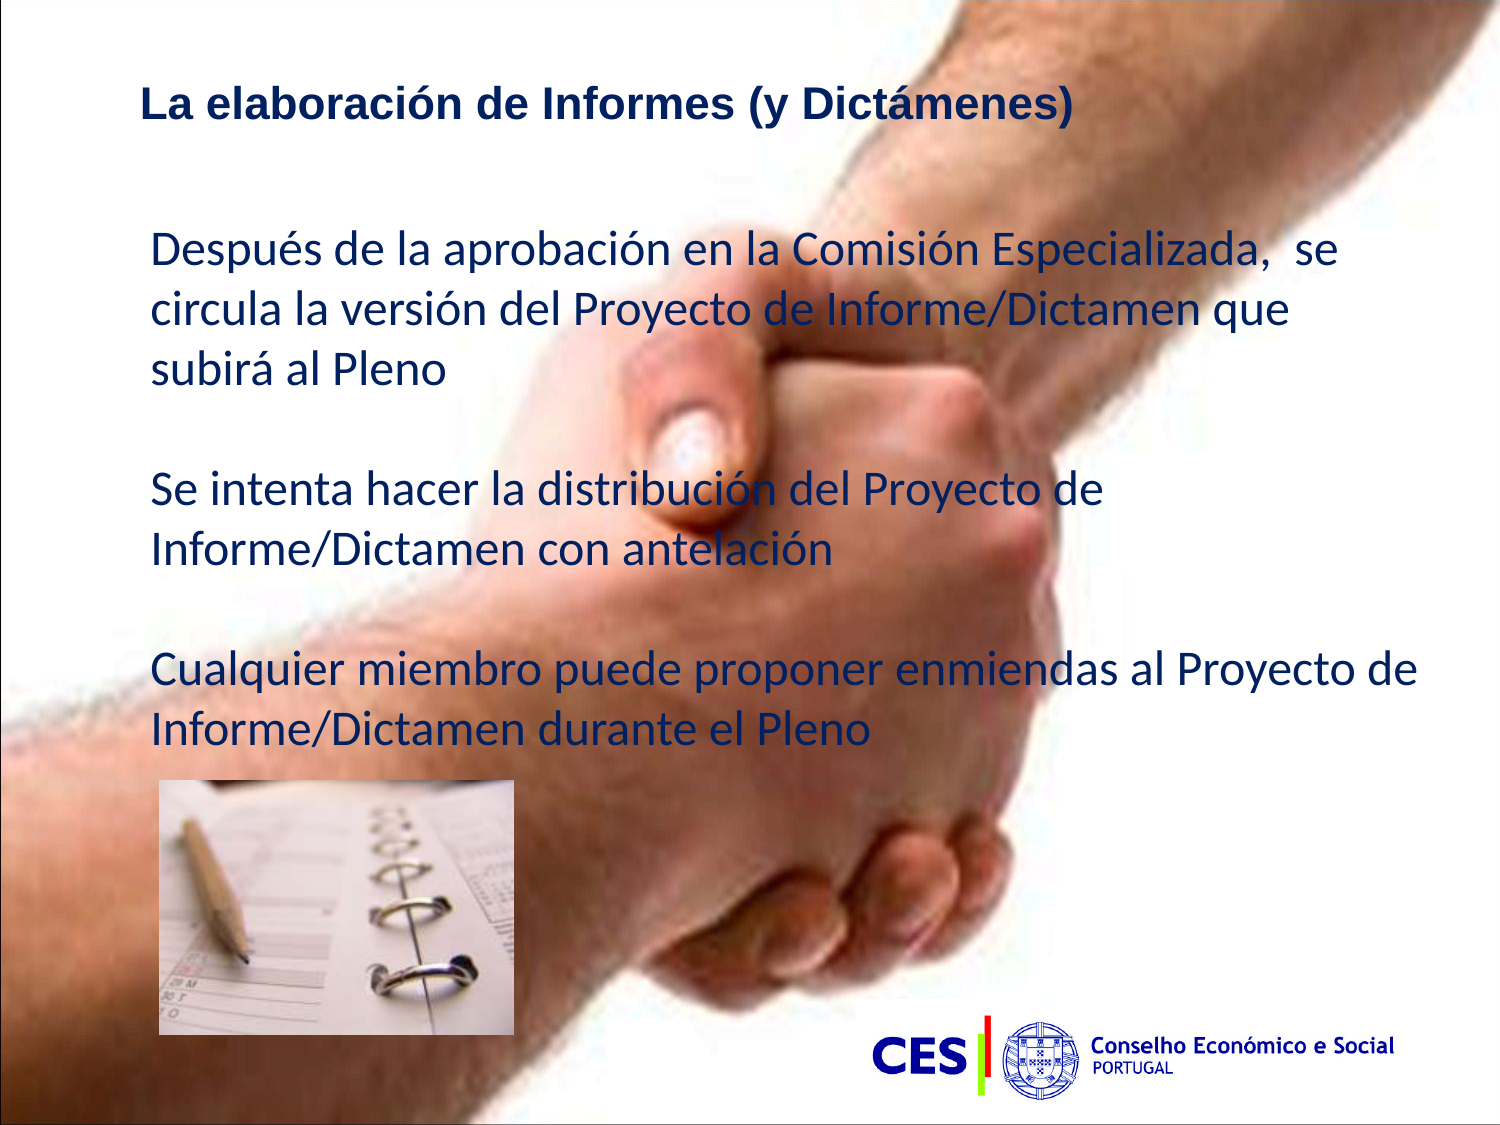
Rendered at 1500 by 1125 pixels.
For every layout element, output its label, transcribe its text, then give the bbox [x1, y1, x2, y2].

text_box La elaboración de Informes (y Dictámenes) [124, 66, 1090, 137]
text_box Después de la aprobación en la Comisión Especializada, se circula la versión del Proyecto de Informe/Dictamen que subirá al Pleno Se intenta hacer la distribución del Proyecto de Informe/Dictamen con antelación Cualquier miembro puede proponer enmiendas al Proyecto de Informe/Dictamen durante el Pleno [135, 207, 1436, 763]
picture [0, 0, 1500, 1125]
